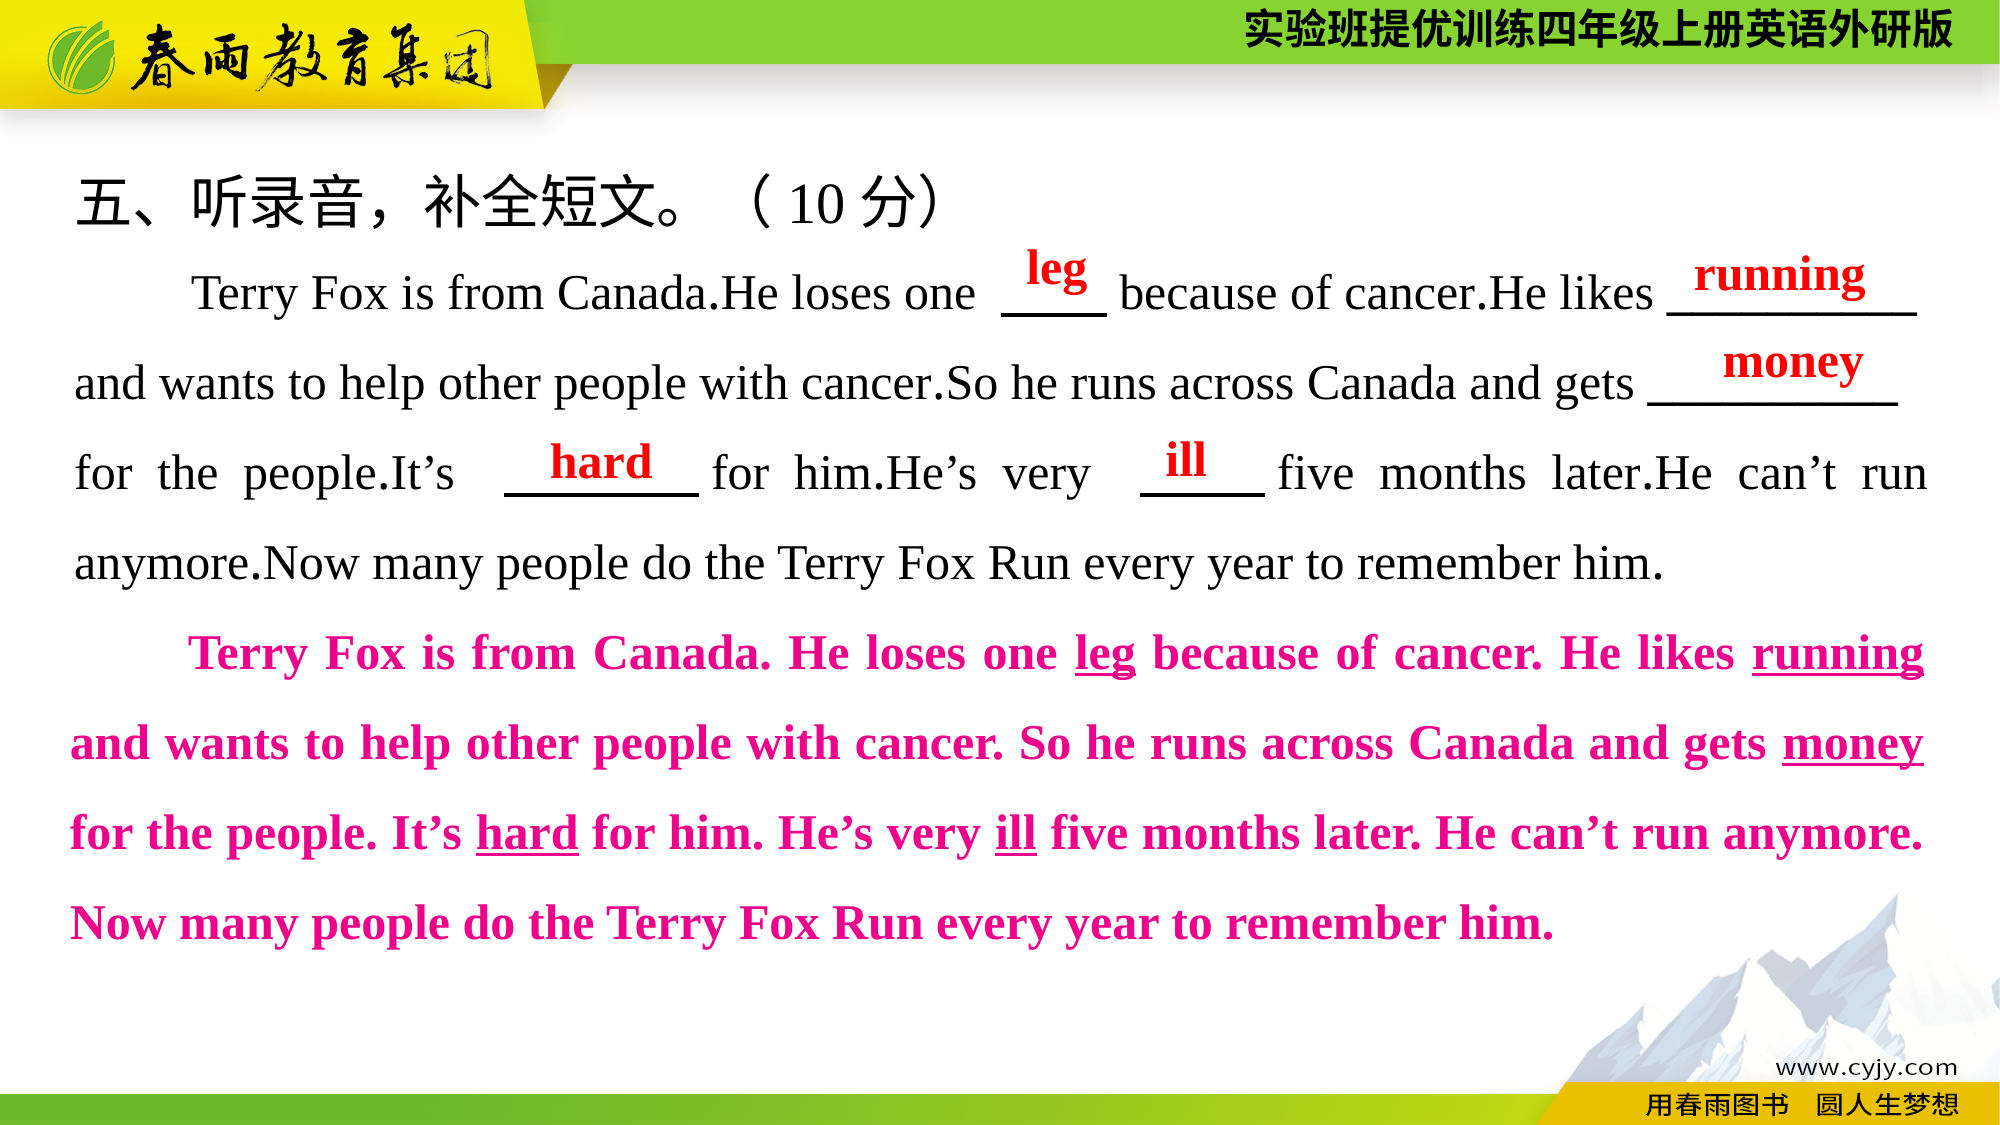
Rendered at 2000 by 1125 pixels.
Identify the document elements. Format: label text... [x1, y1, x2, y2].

list 五、听录音，补全短文。（10分） [59, 122, 1944, 221]
text_box Terry Fox is from Canada.He loses one because of cancer.He likes __________ and wants to help other people with cancer.So he runs across Canada and gets __________ for the people.It’s for him.He’s very five months later.He can’t run anymore.Now many people do the Terry Fox Run every year to remember him. [59, 221, 1944, 597]
text_box hard [535, 420, 668, 496]
text_box running [1678, 233, 1881, 309]
text_box leg [1011, 227, 1103, 302]
picture [0, 0, 2000, 1125]
text_box Terry Fox is from Canada. He loses one leg because of cancer. He likes running and wants to help other people with cancer. So he runs across Canada and gets money for the people. It’s hard for him. He’s very ill five months later. He can’t run anymore. Now many people do the Terry Fox Run every year to remember him. [54, 582, 1939, 958]
text_box ill [1150, 419, 1223, 495]
text_box money [1707, 319, 1880, 395]
